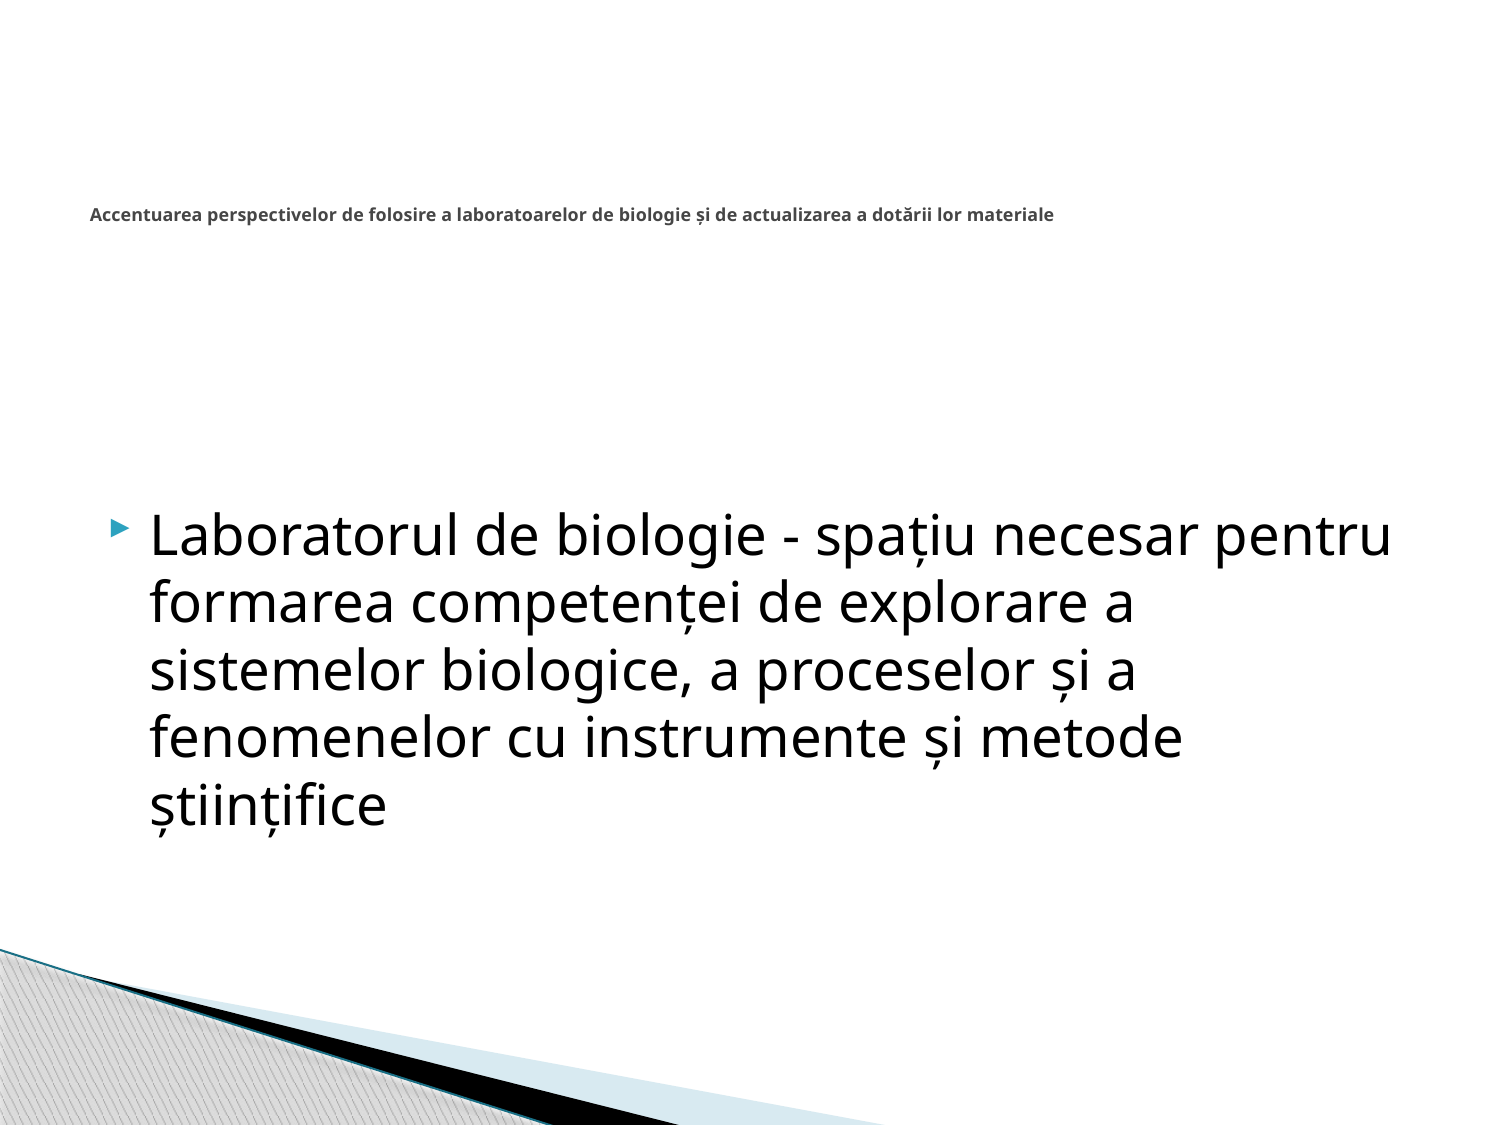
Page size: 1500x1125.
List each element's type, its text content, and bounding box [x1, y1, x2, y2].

list Laboratorul de biologie - spațiu necesar pentru formarea competenței de explorare a sistemelor biologice, a proceselor și a fenomenelor cu instrumente și metode științifice [75, 491, 1425, 986]
title Accentuarea perspectivelor de folosire a laboratoarelor de biologie și de actualizarea a dotării lor materiale [75, 196, 1425, 233]
